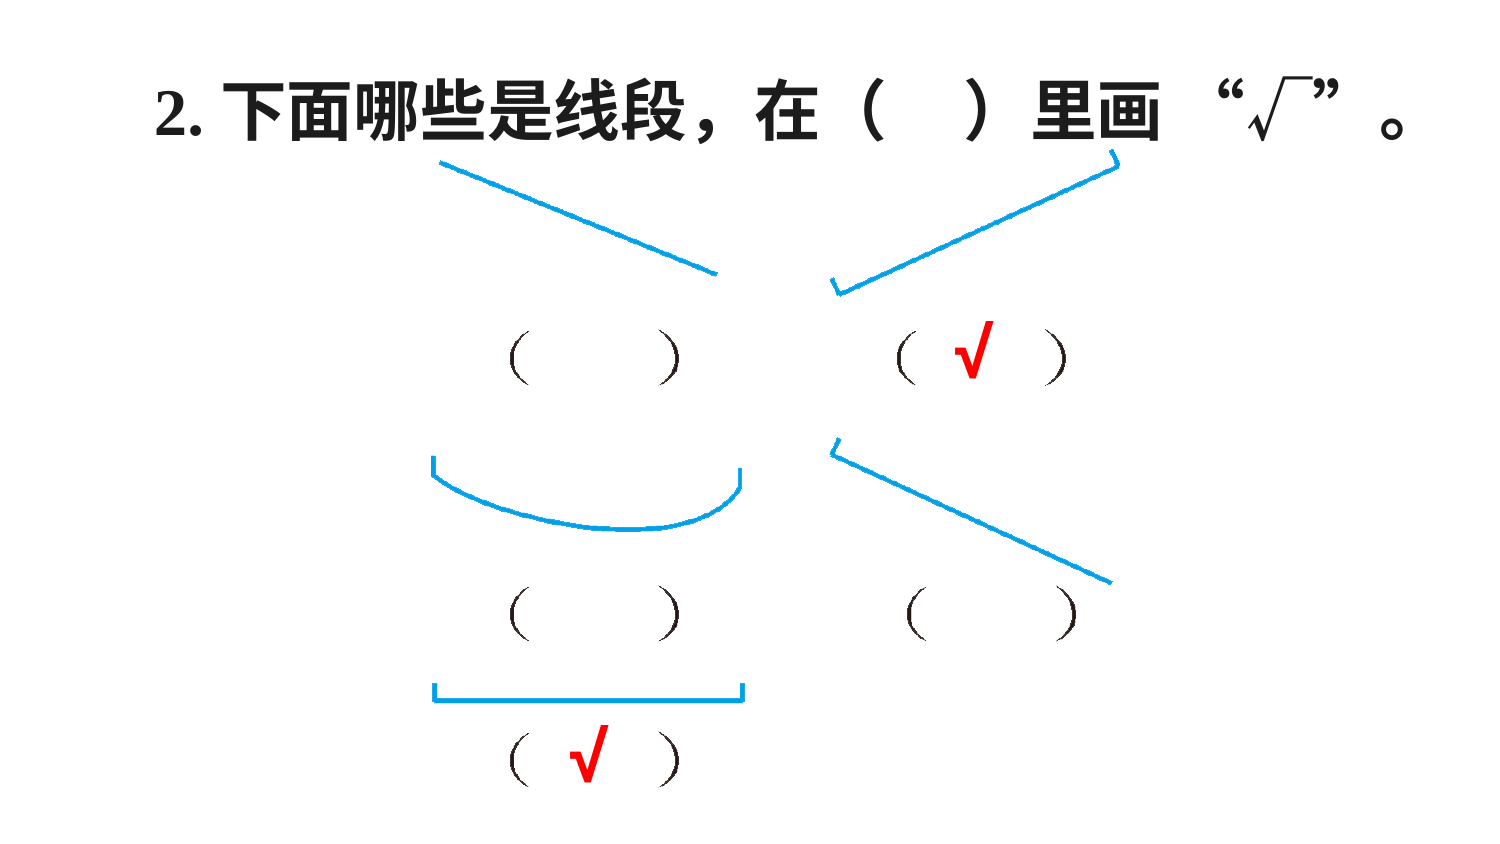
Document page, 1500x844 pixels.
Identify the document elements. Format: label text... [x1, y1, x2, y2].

picture [1115, 149, 1120, 159]
text_box 2.下面哪些是线段，在（ ）里画 “√”。 [139, 30, 1500, 171]
picture [431, 149, 1120, 793]
